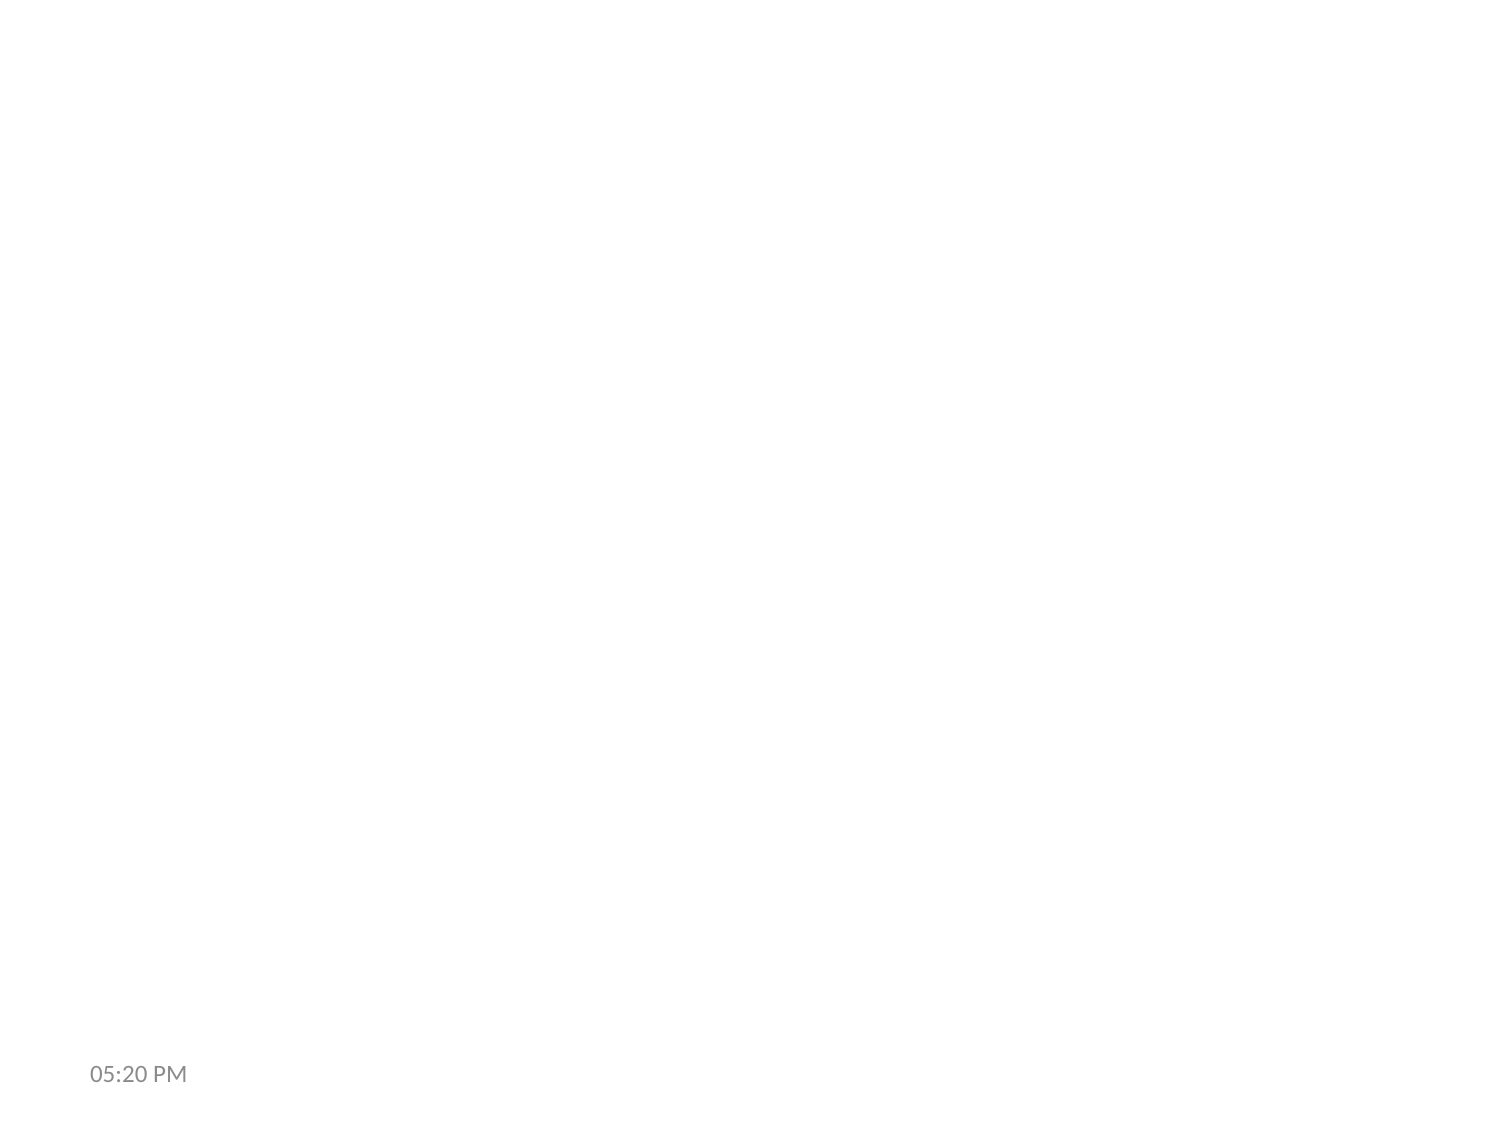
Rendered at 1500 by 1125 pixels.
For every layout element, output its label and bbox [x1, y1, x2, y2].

slide_number [75, 1042, 425, 1103]
